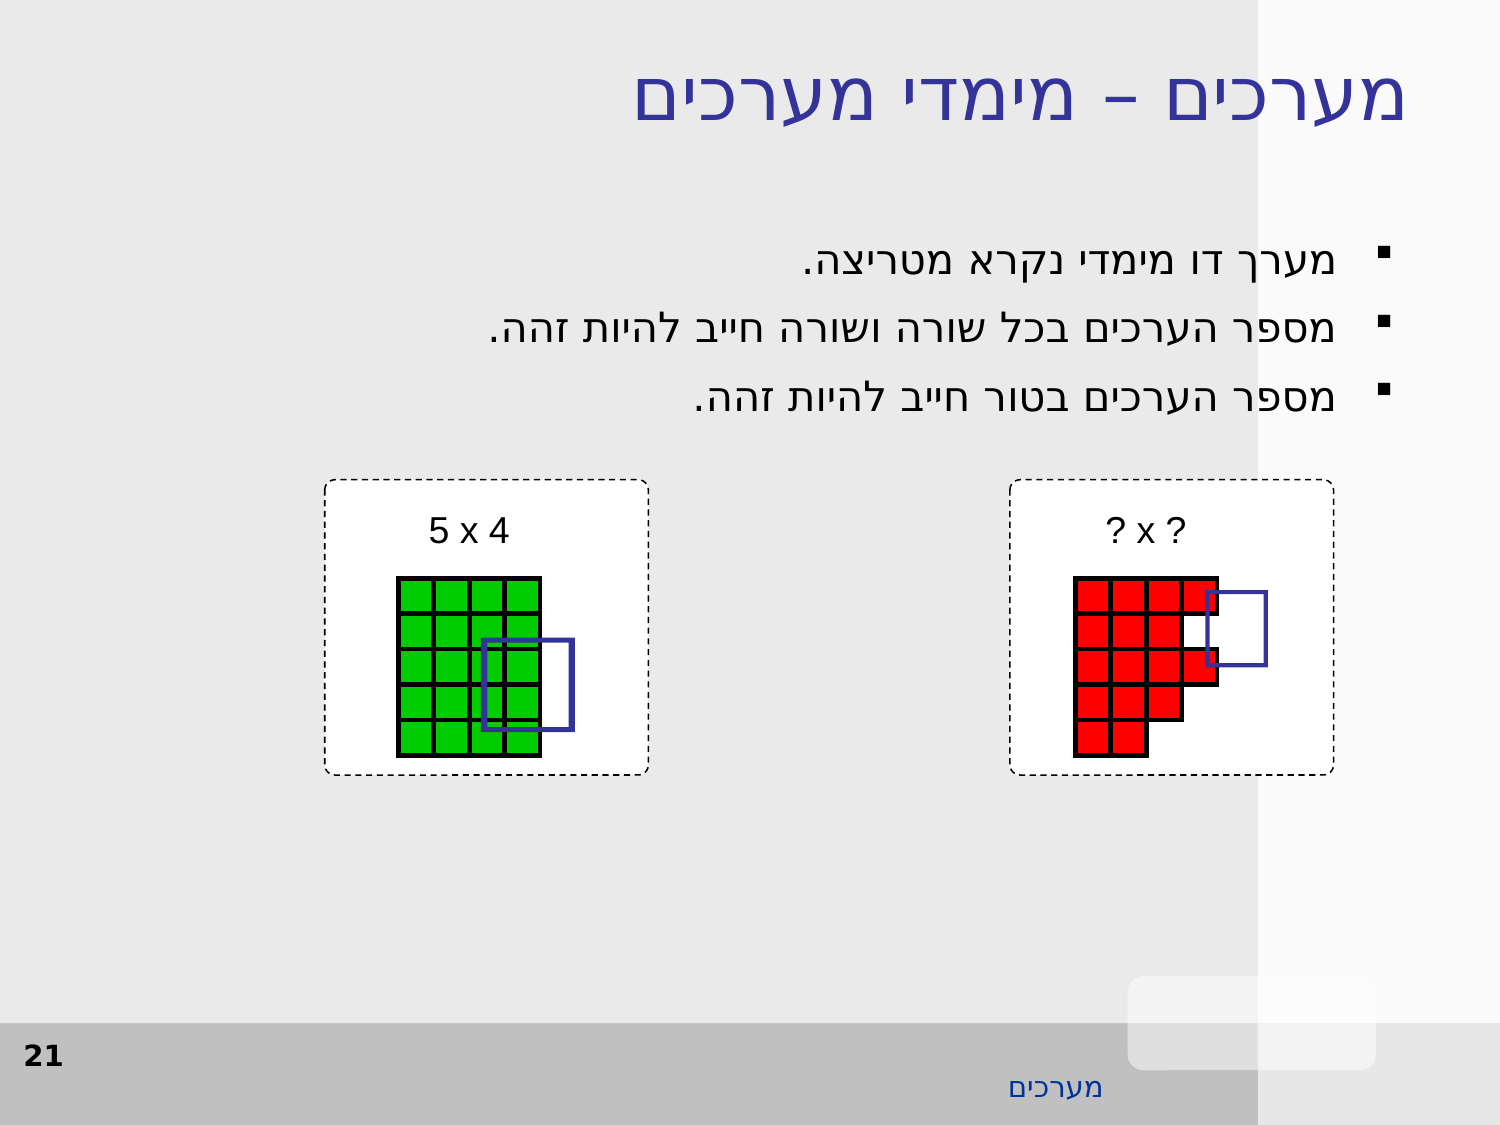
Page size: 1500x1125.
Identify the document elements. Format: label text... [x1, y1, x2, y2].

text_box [324, 479, 649, 776]
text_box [1009, 479, 1334, 776]
text_box מערכים – מימדי מערכים [76, 20, 1425, 161]
text_box מערך דו מימדי נקרא מטריצה. מספר הערכים בכל שורה ושורה חייב להיות זהה. מספר הערכים בטור חייב להיות זהה. [41, 219, 1400, 433]
text_box מערכים [992, 1060, 1119, 1111]
slide_number 21 [8, 1029, 359, 1108]
